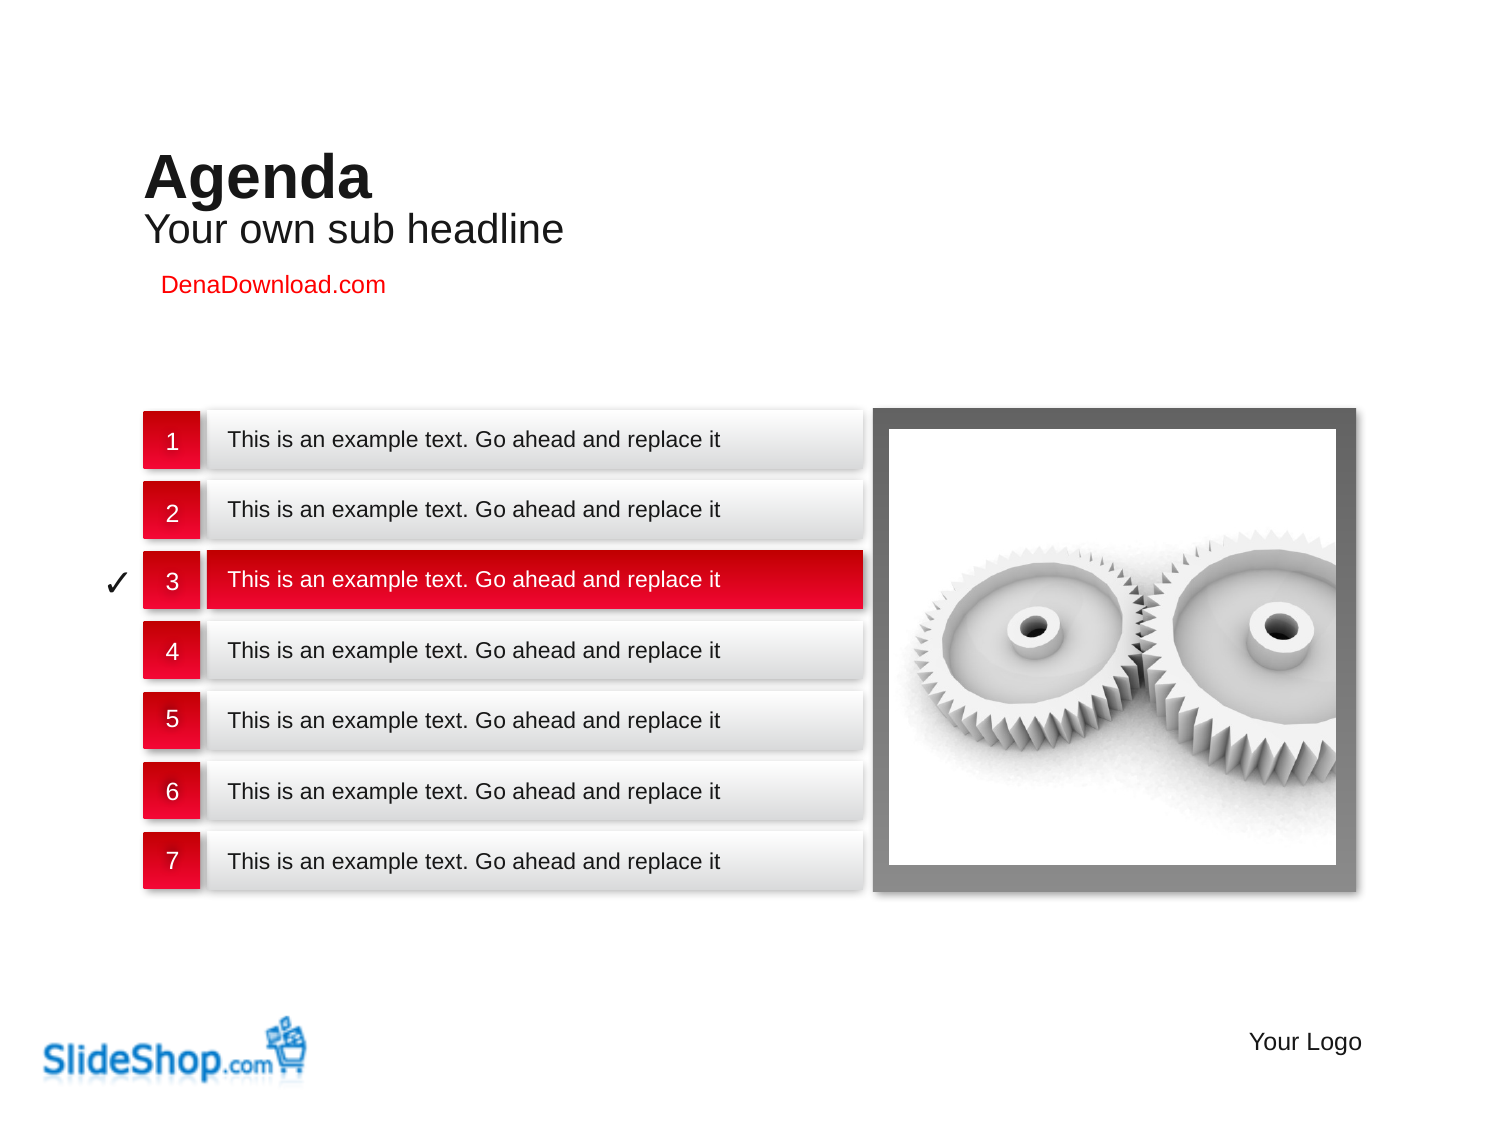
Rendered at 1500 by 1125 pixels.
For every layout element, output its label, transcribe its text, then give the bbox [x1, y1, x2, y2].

text_box This is an example text. Go ahead and replace it [212, 628, 867, 671]
text_box [206, 480, 863, 539]
text_box Your own sub headline [143, 222, 940, 282]
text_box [872, 407, 1357, 892]
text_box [143, 411, 201, 889]
text_box Agenda [143, 127, 582, 227]
text_box [206, 691, 863, 750]
text_box This is an example text. Go ahead and replace it [212, 487, 867, 530]
text_box [206, 761, 863, 820]
text_box ✓ [87, 552, 138, 612]
text_box [206, 621, 863, 679]
text_box [206, 831, 863, 890]
text_box Your Logo [1110, 1010, 1363, 1070]
text_box [206, 550, 864, 609]
text_box [206, 410, 863, 469]
text_box This is an example text. Go ahead and replace it [212, 769, 867, 812]
text_box This is an example text. Go ahead and replace it [212, 698, 867, 741]
picture [37, 1012, 315, 1095]
text_box This is an example text. Go ahead and replace it [212, 557, 867, 600]
text_box This is an example text. Go ahead and replace it [212, 839, 867, 882]
text_box DenaDownload.com [146, 261, 686, 307]
text_box This is an example text. Go ahead and replace it [212, 416, 867, 459]
